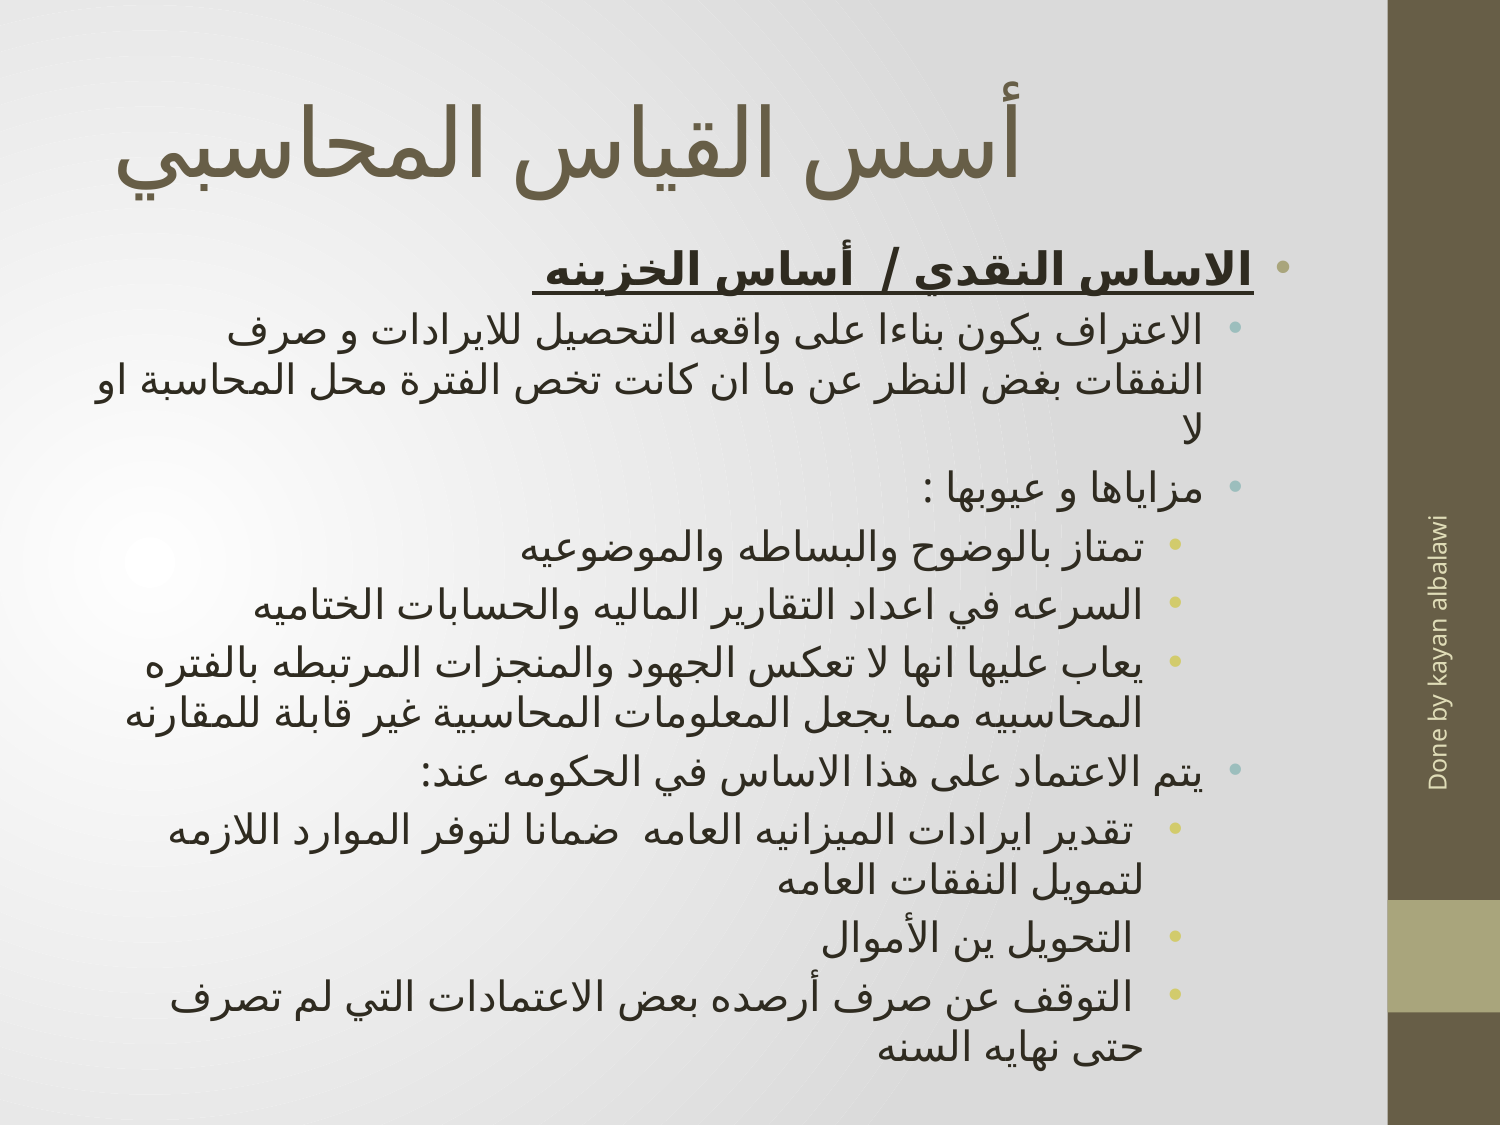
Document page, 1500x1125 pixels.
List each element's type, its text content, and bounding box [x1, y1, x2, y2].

footer Done by kayan albalawi [1408, 500, 1469, 889]
title أسس القياس المحاسبي [75, 45, 1325, 231]
list الاساس النقدي / أساس الخزينه الاعتراف يكون بناءا على واقعه التحصيل للايرادات و صرف النفقات بغض النظر عن ما ان كانت تخص الفترة محل المحاسبة او لا مزاياها و عيوبها : تمتاز بالوضوح والبساطه والموضوعيه السرعه في اعداد التقارير الماليه والحسابات الختاميه يعاب عليها انها لا تعكس الجهود والمنجزات المرتبطه بالفتره المحاسبيه مما يجعل المعلومات المحاسبية غير قابلة للمقارنه يتم الاعتماد على هذا الاساس في الحكومه عند: تقدير ايرادات الميزانيه العامه ضمانا لتوفر الموارد اللازمه لتمويل النفقات العامه التحويل ين الأموال التوقف عن صرف أرصده بعض الاعتمادات التي لم تصرف حتى نهايه السنه [75, 231, 1325, 1050]
